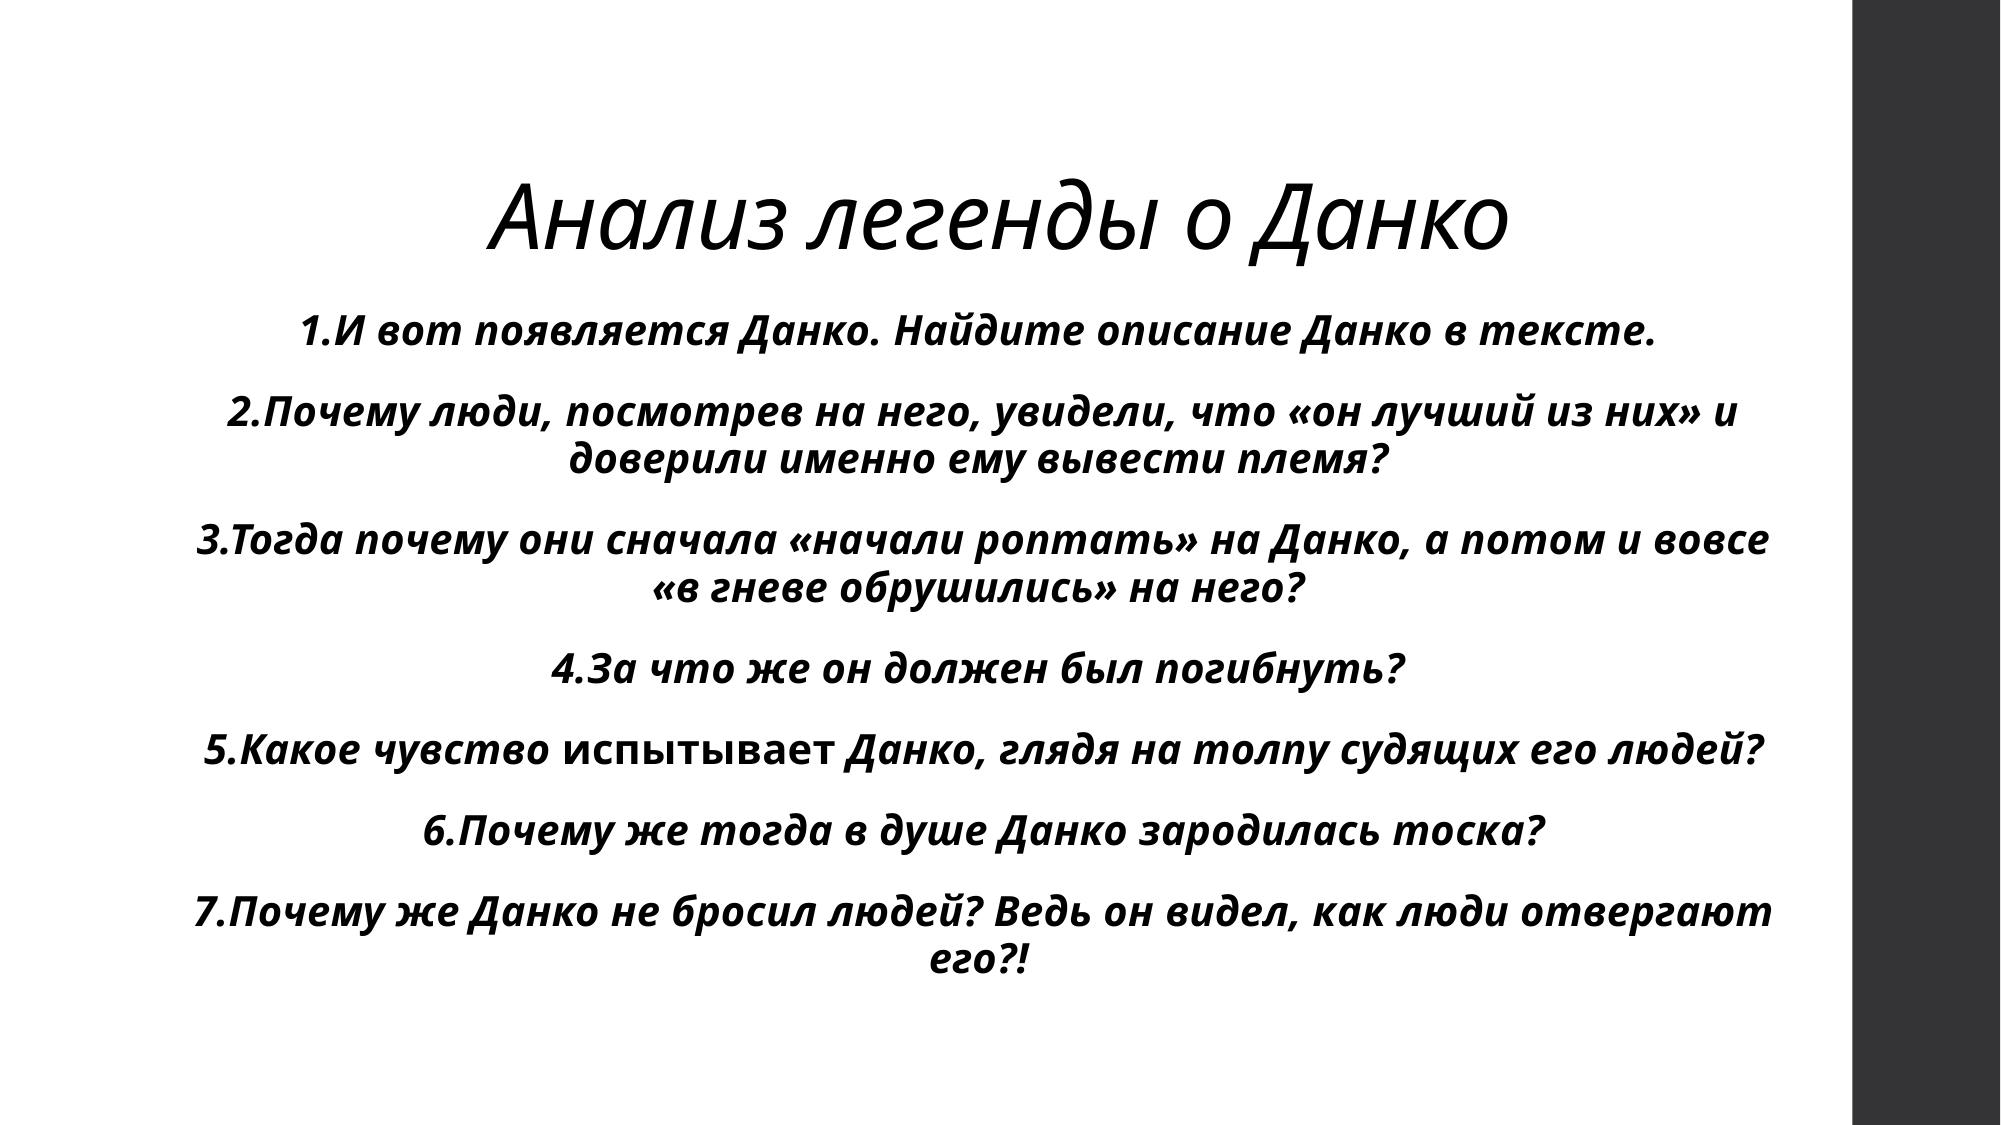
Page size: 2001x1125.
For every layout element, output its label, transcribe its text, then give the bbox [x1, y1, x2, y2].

list 1.И вот появляется Данко. Найдите описание Данко в тексте. 2.Почему люди, посмотрев на него, увидели, что «он лучший из них» и доверили именно ему вывести племя? 3.Тогда почему они сначала «начали роптать» на Данко, а потом и вовсе «в гневе обрушились» на него? 4.За что же он должен был погибнуть? 5.Какое чувство испытывает Данко, глядя на толпу судящих его людей? 6.Почему же тогда в душе Данко зародилась тоска? 7.Почему же Данко не бросил людей? Ведь он видел, как люди отвергают его?! [171, 299, 1797, 1109]
title Анализ легенды о Данко [206, 60, 1797, 278]
